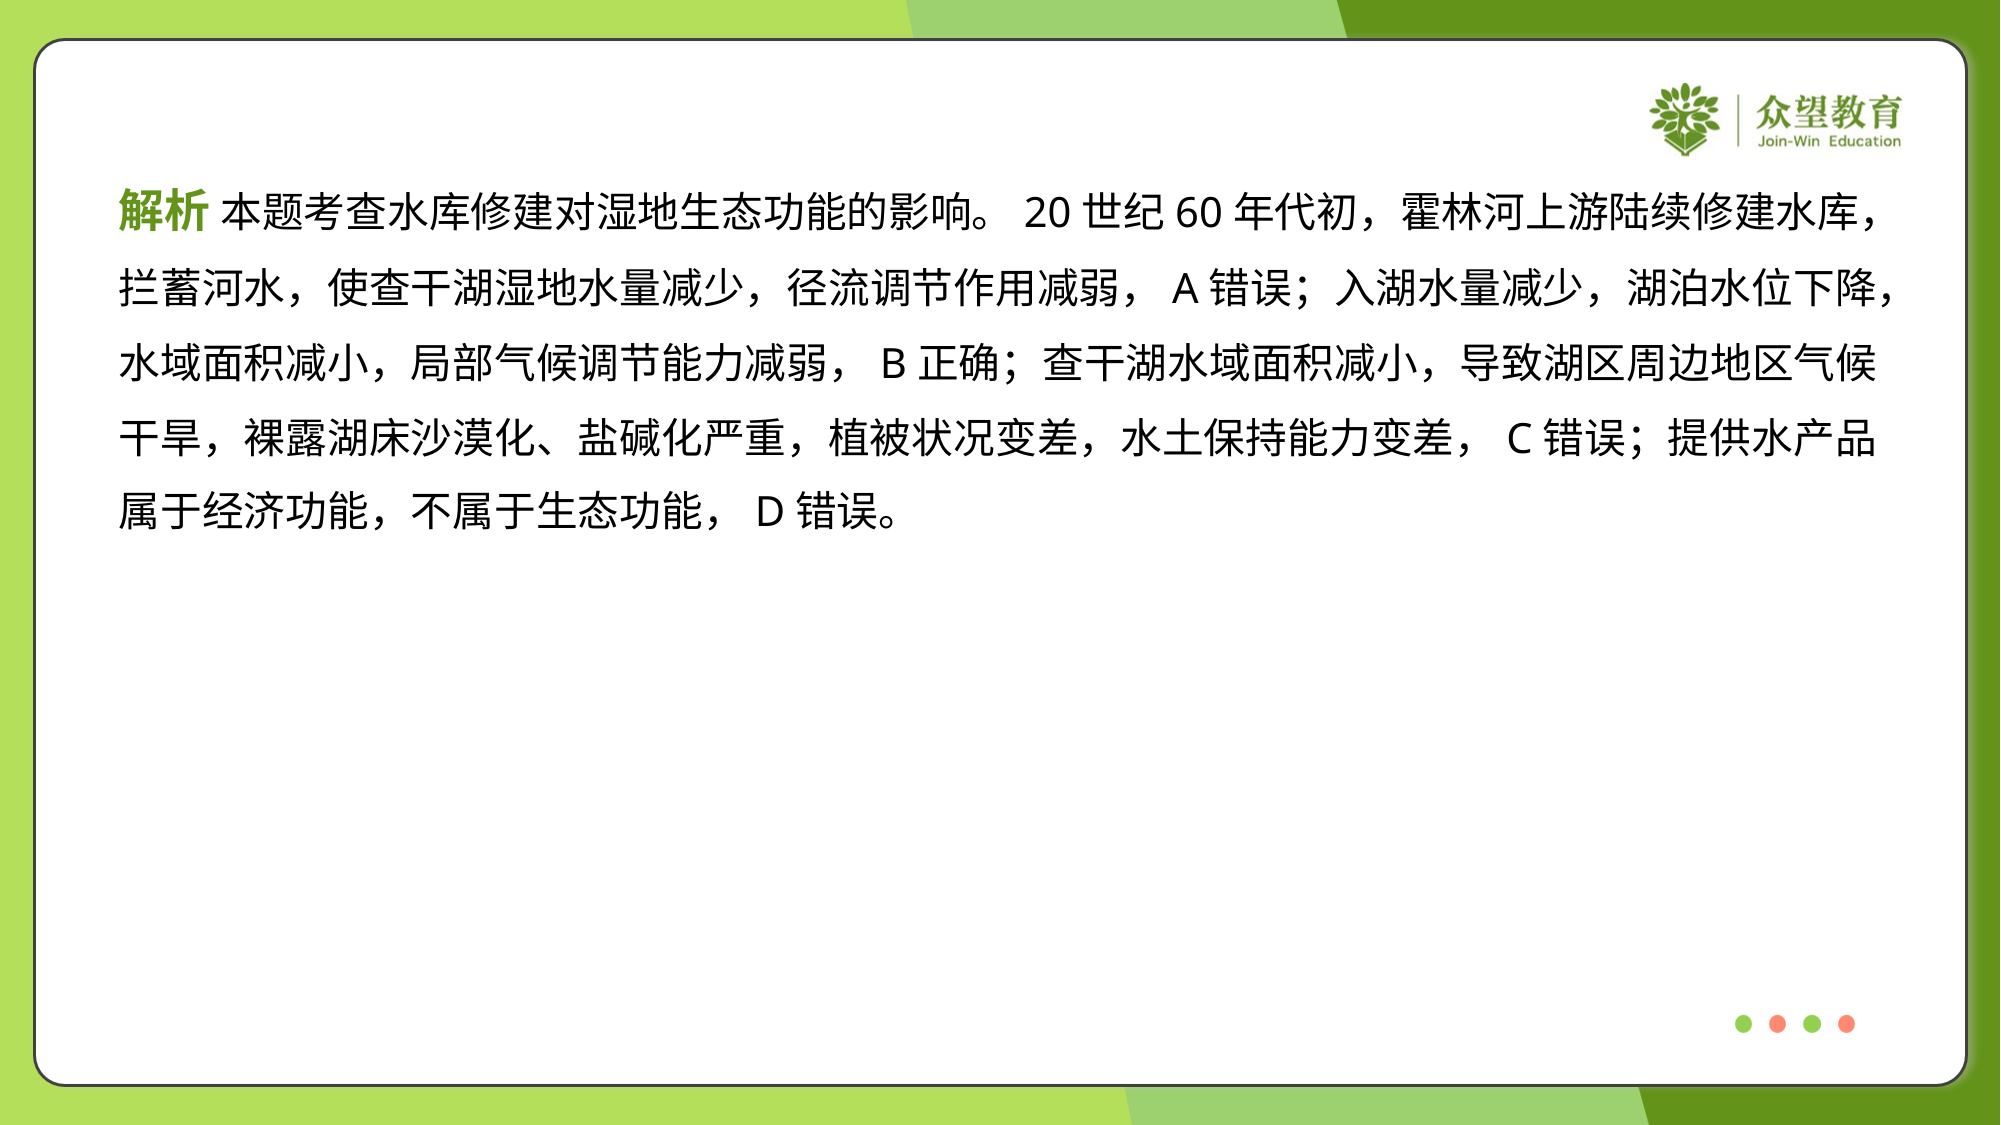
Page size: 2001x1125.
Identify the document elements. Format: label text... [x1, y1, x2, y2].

text_box 解析 本题考查水库修建对湿地生态功能的影响。20世纪60年代初，霍林河上游陆续修建水库， 拦蓄河水，使查干湖湿地水量减少，径流调节作用减弱，A错误；入湖水量减少，湖泊水位下降， 水域面积减小，局部气候调节能力减弱，B正确；查干湖水域面积减小，导致湖区周边地区气候 干旱，裸露湖床沙漠化、盐碱化严重，植被状况变差，水土保持能力变差，C错误；提供水产品 属于经济功能，不属于生态功能，D错误。 [118, 159, 1883, 527]
picture [0, 0, 2000, 1125]
